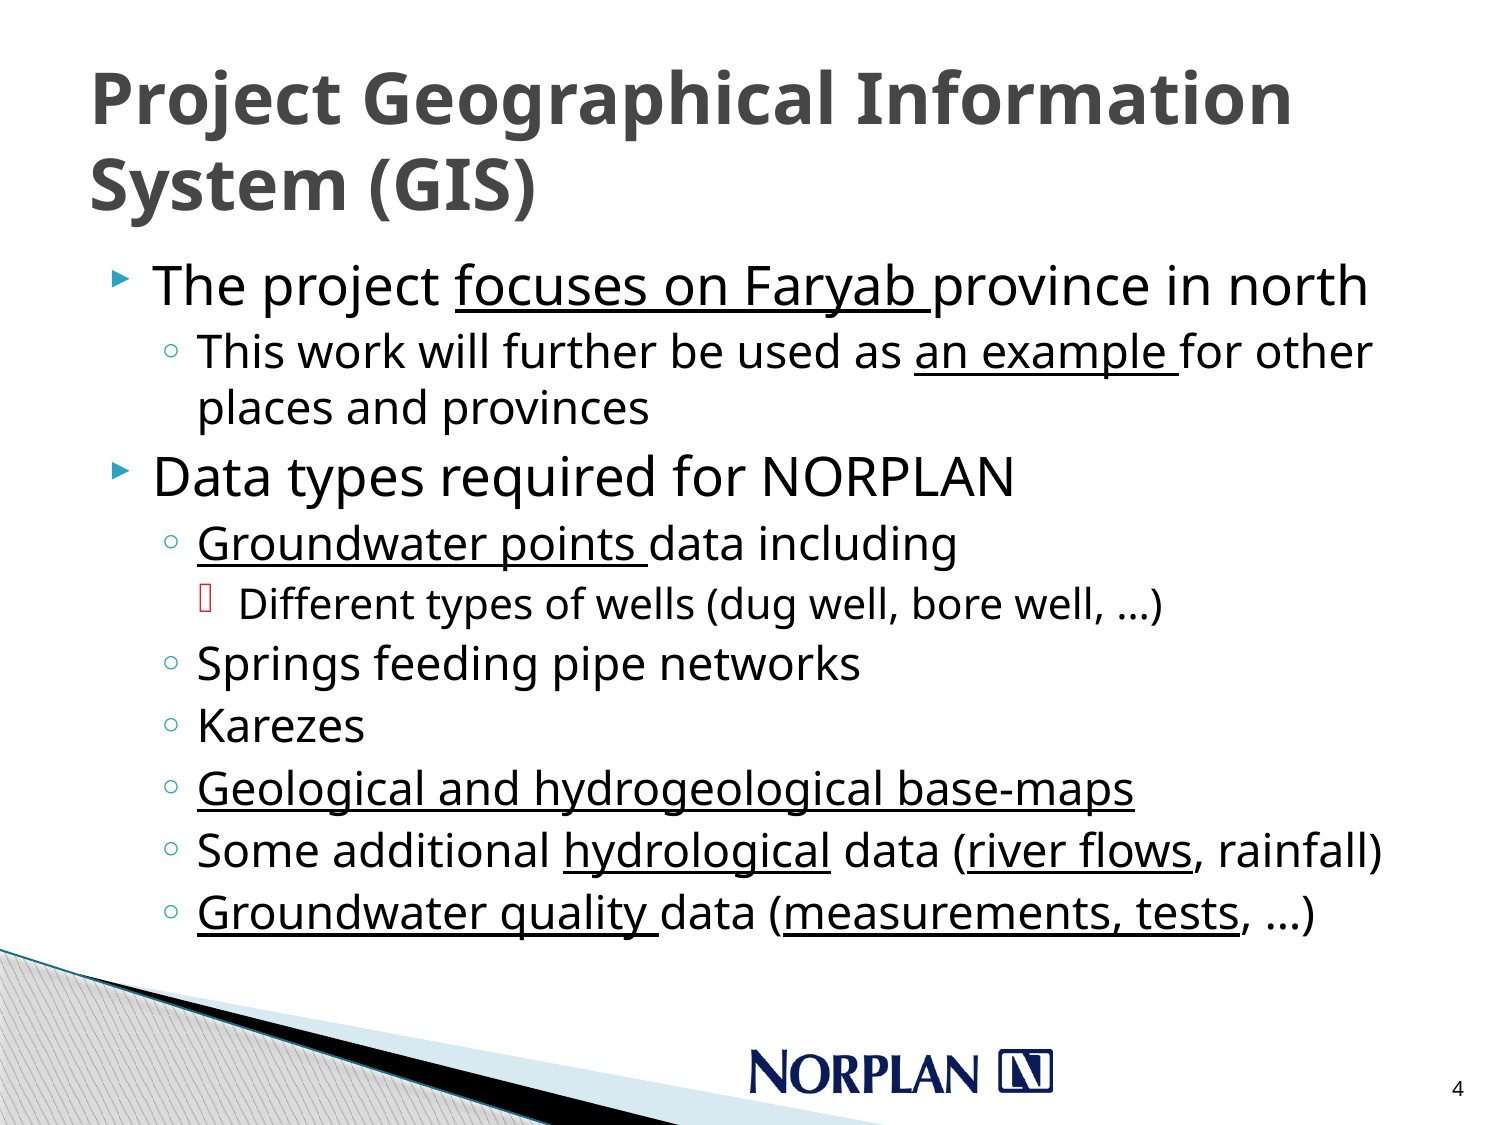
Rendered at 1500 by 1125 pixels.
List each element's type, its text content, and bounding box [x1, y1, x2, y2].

slide_number 4 [1418, 1051, 1479, 1112]
list The project focuses on Faryab province in north This work will further be used as an example for other places and provinces Data types required for NORPLAN Groundwater points data including Different types of wells (dug well, bore well, …) Springs feeding pipe networks Karezes Geological and hydrogeological base-maps Some additional hydrological data (river flows, rainfall) Groundwater quality data (measurements, tests, …) [75, 243, 1425, 986]
picture [750, 1049, 1053, 1094]
title Project Geographical Information System (GIS) [75, 45, 1425, 233]
